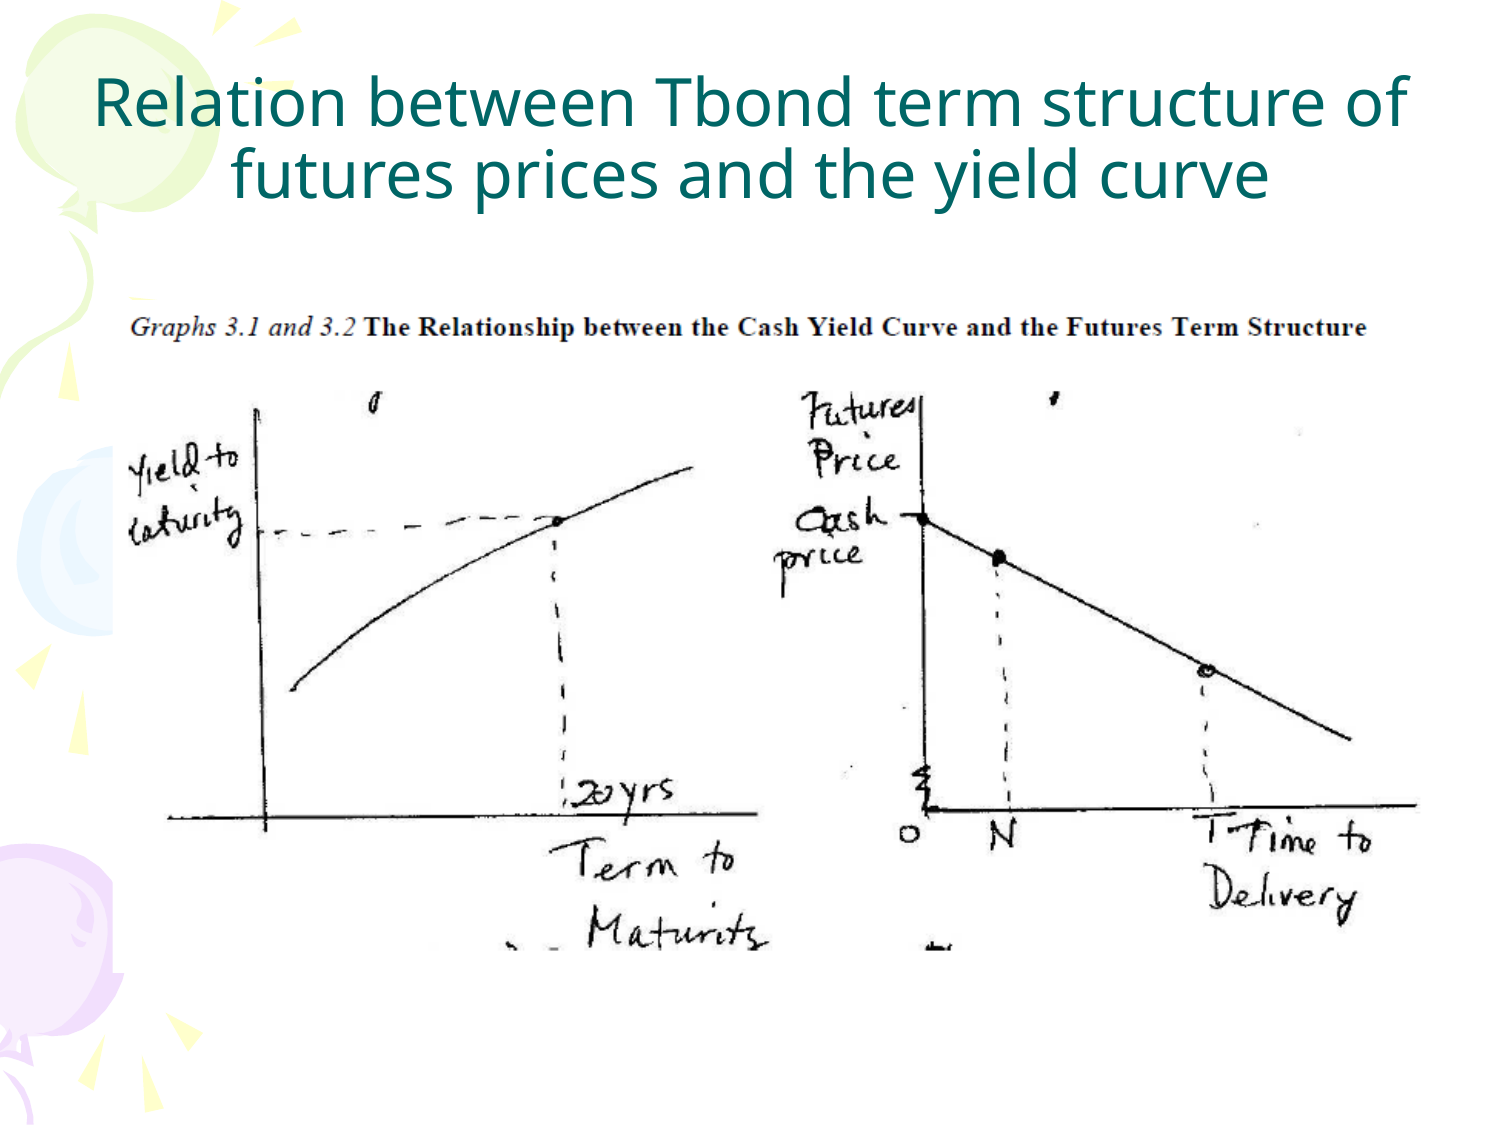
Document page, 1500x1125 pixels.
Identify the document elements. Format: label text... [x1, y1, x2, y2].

title Relation between Tbond term structure of futures prices and the yield curve [75, 75, 1428, 221]
picture [112, 299, 1500, 973]
